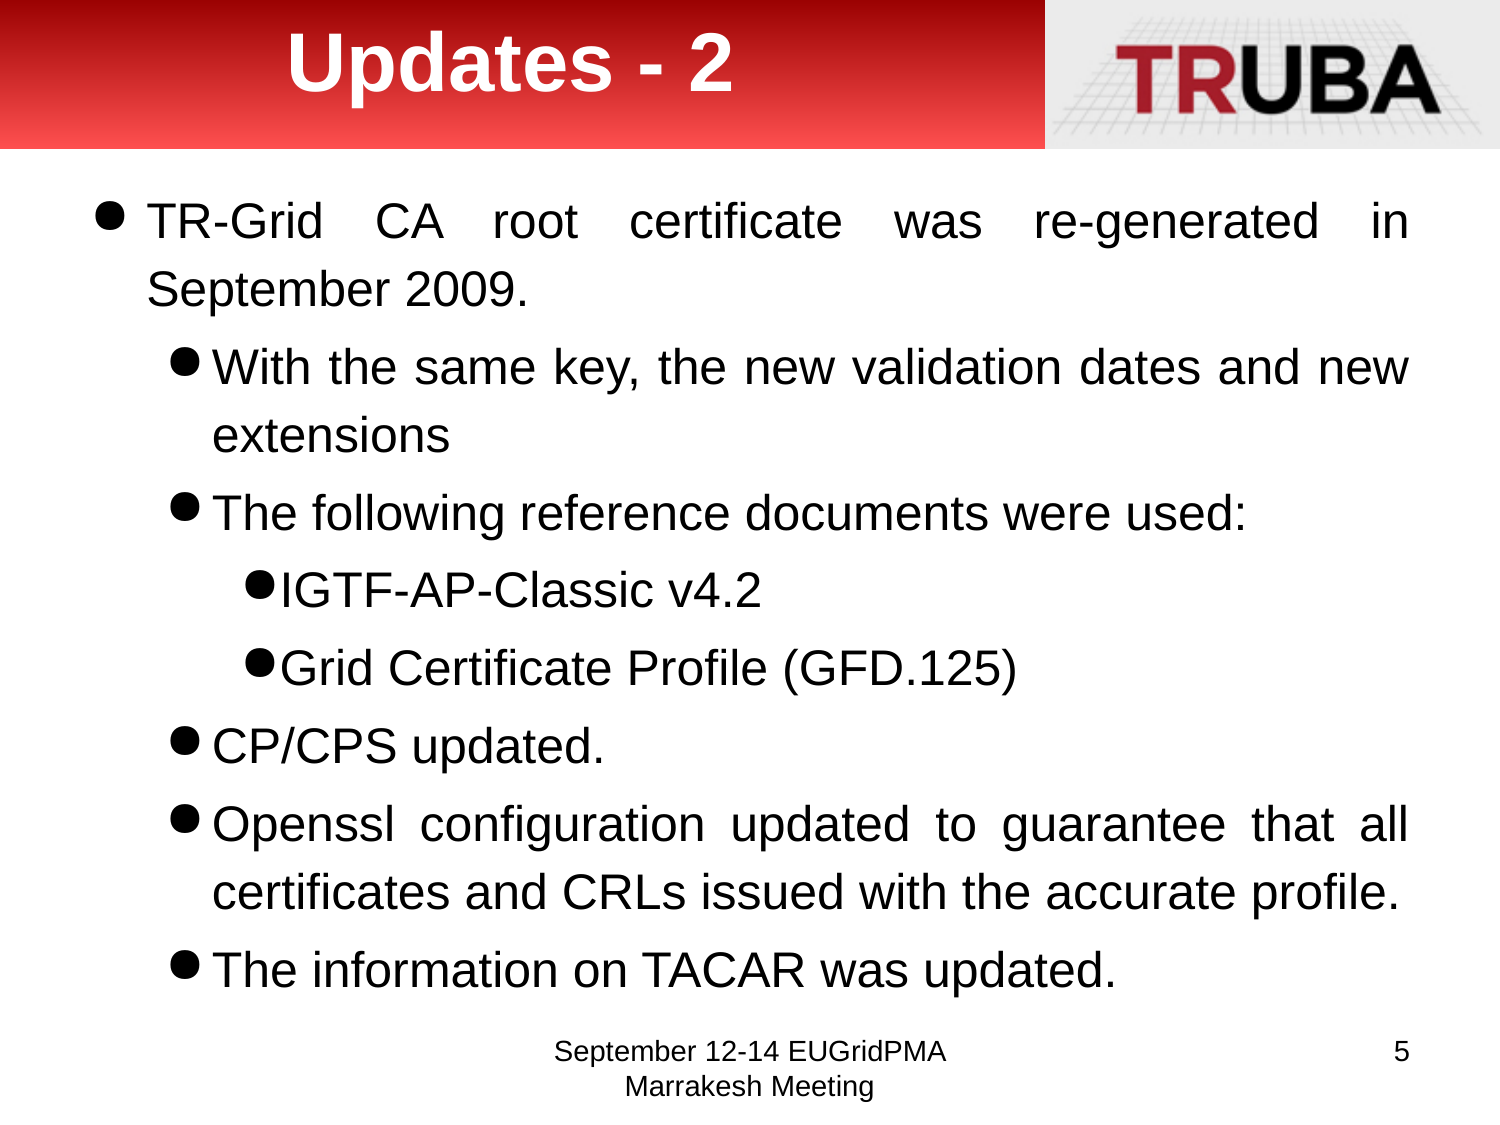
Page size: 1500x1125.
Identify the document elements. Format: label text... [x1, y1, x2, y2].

slide_number 5 [1074, 1024, 1426, 1103]
picture [1045, 0, 1500, 150]
list TR-Grid CA root certificate was re-generated in September 2009. With the same key, the new validation dates and new extensions The following reference documents were used: IGTF-AP-Classic v4.2 Grid Certificate Profile (GFD.125) CP/CPS updated. Openssl configuration updated to guarantee that all certificates and CRLs issued with the accurate profile. The information on TACAR was updated. [74, 172, 1426, 1036]
text_box Updates - 2 [0, 0, 1043, 149]
footer September 12-14 EUGridPMA Marrakesh Meeting [512, 1024, 988, 1103]
